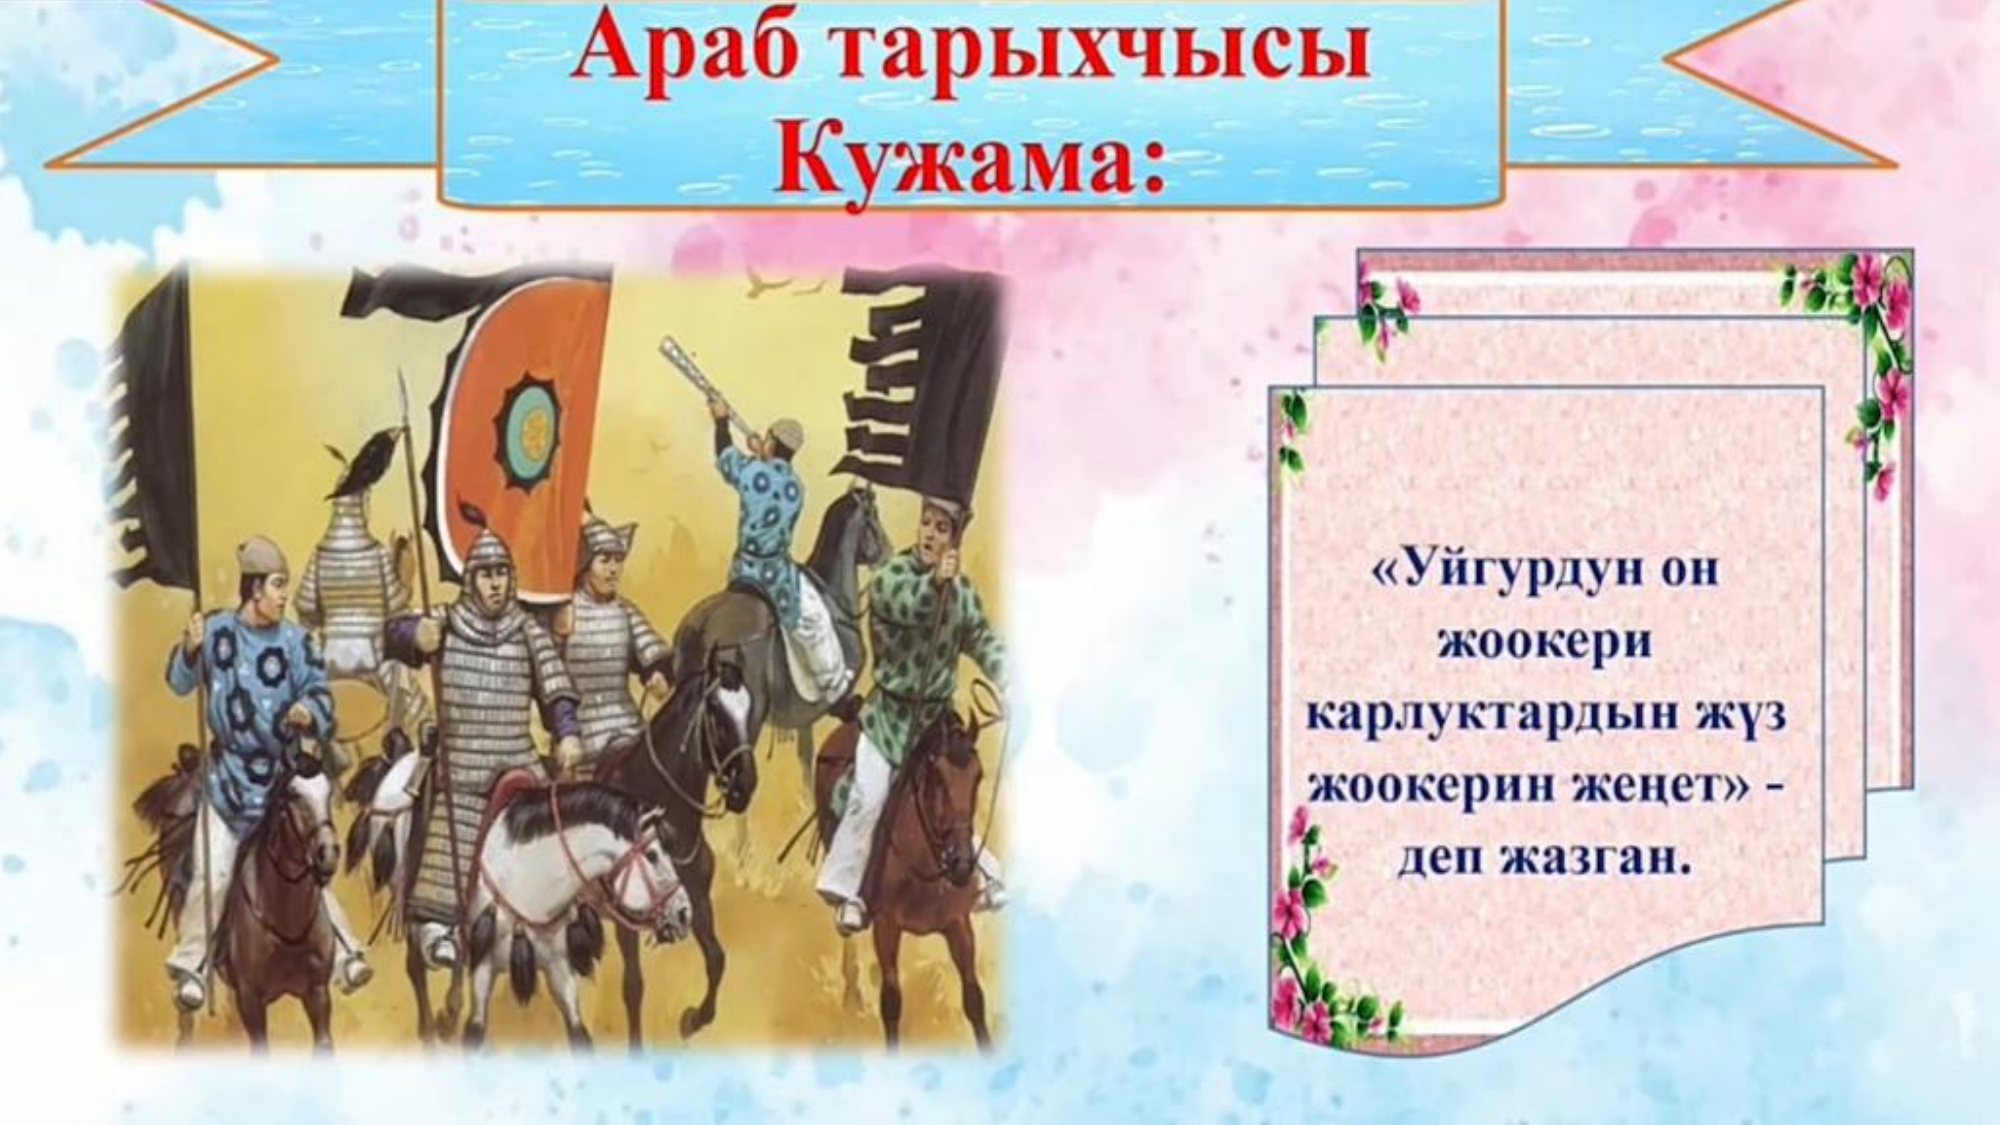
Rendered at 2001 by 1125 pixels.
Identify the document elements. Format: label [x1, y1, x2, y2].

list [0, 0, 2000, 1125]
